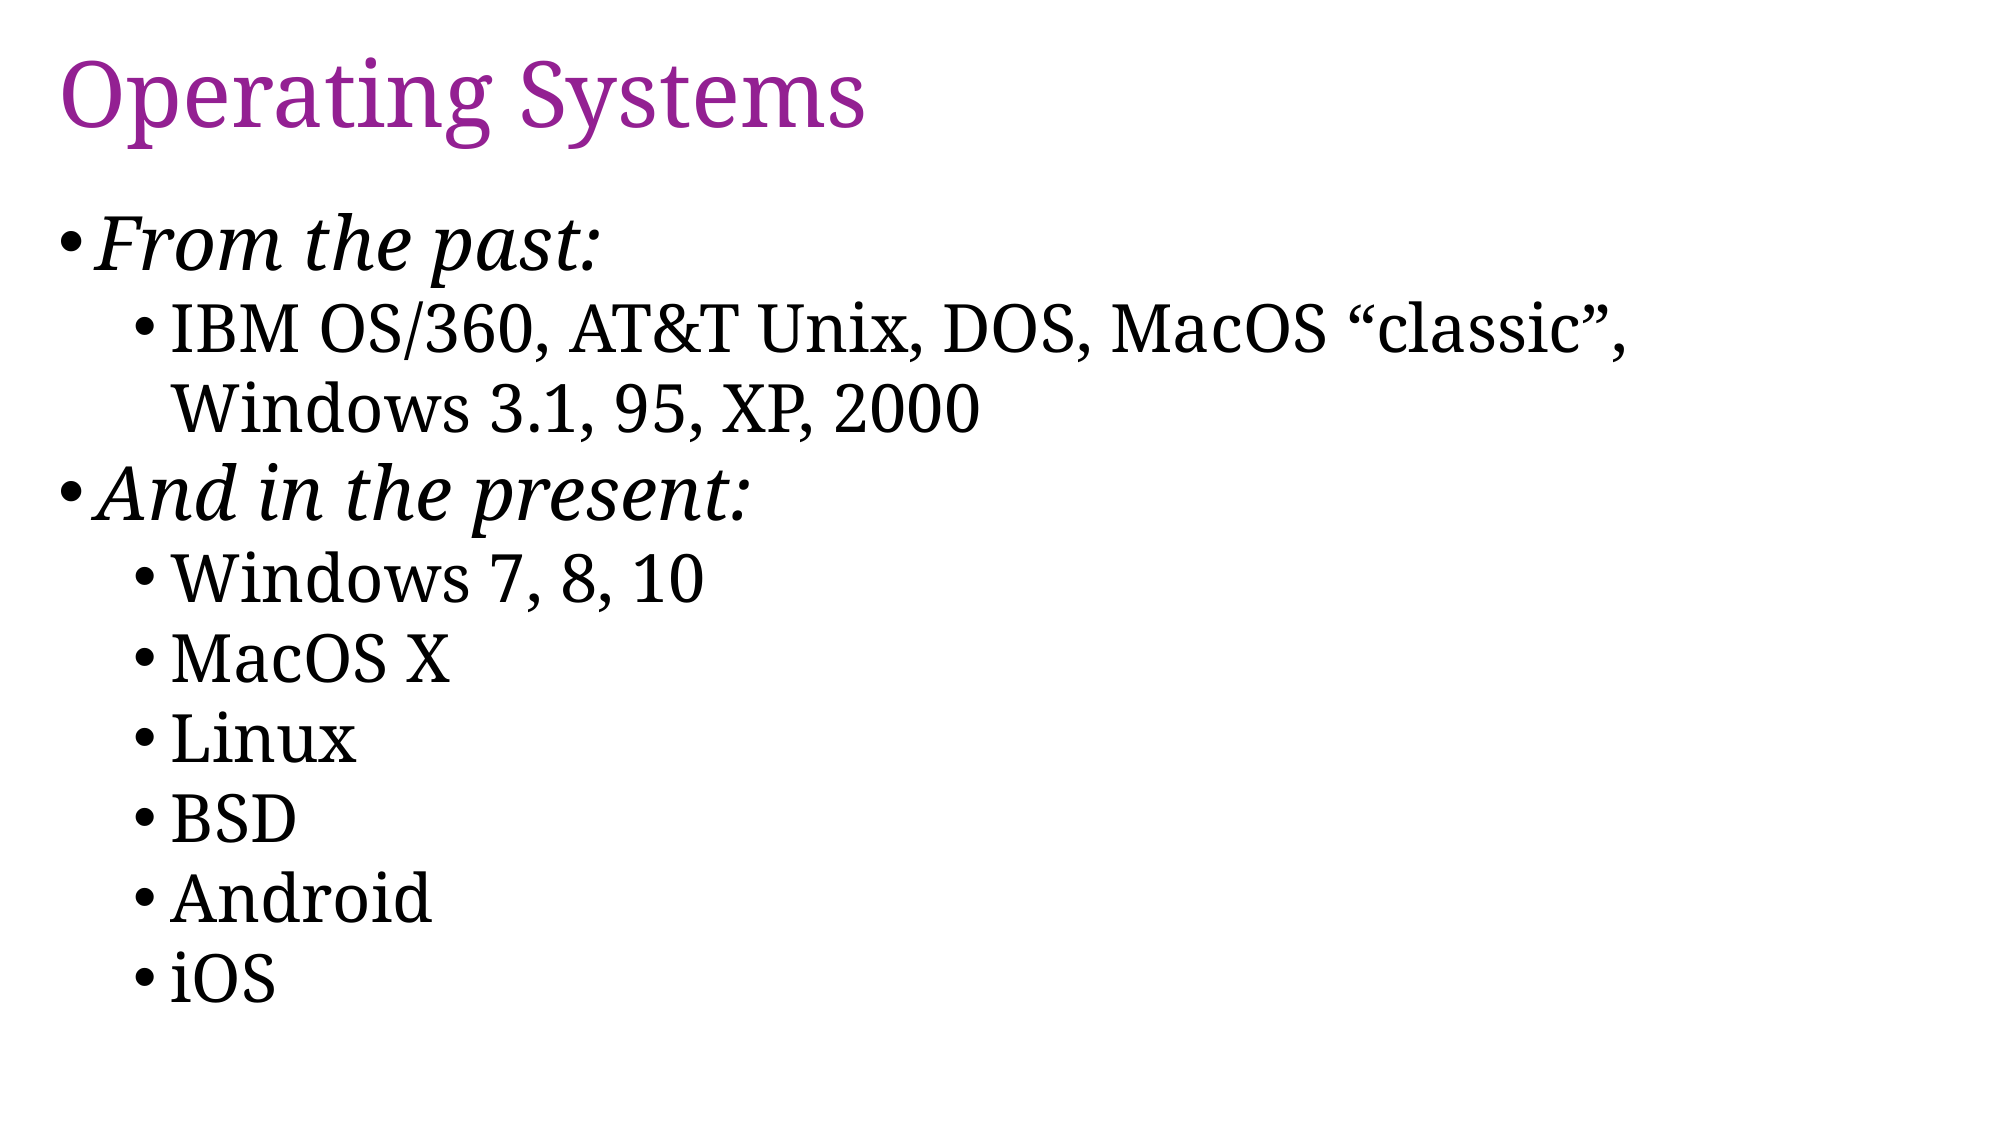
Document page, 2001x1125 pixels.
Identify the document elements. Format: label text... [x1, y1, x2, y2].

title Operating Systems [43, 25, 1953, 171]
list From the past: IBM OS/360, AT&T Unix, DOS, MacOS “classic”, Windows 3.1, 95, XP, 2000 And in the present: Windows 7, 8, 10 MacOS X Linux BSD Android iOS [43, 188, 1953, 1106]
